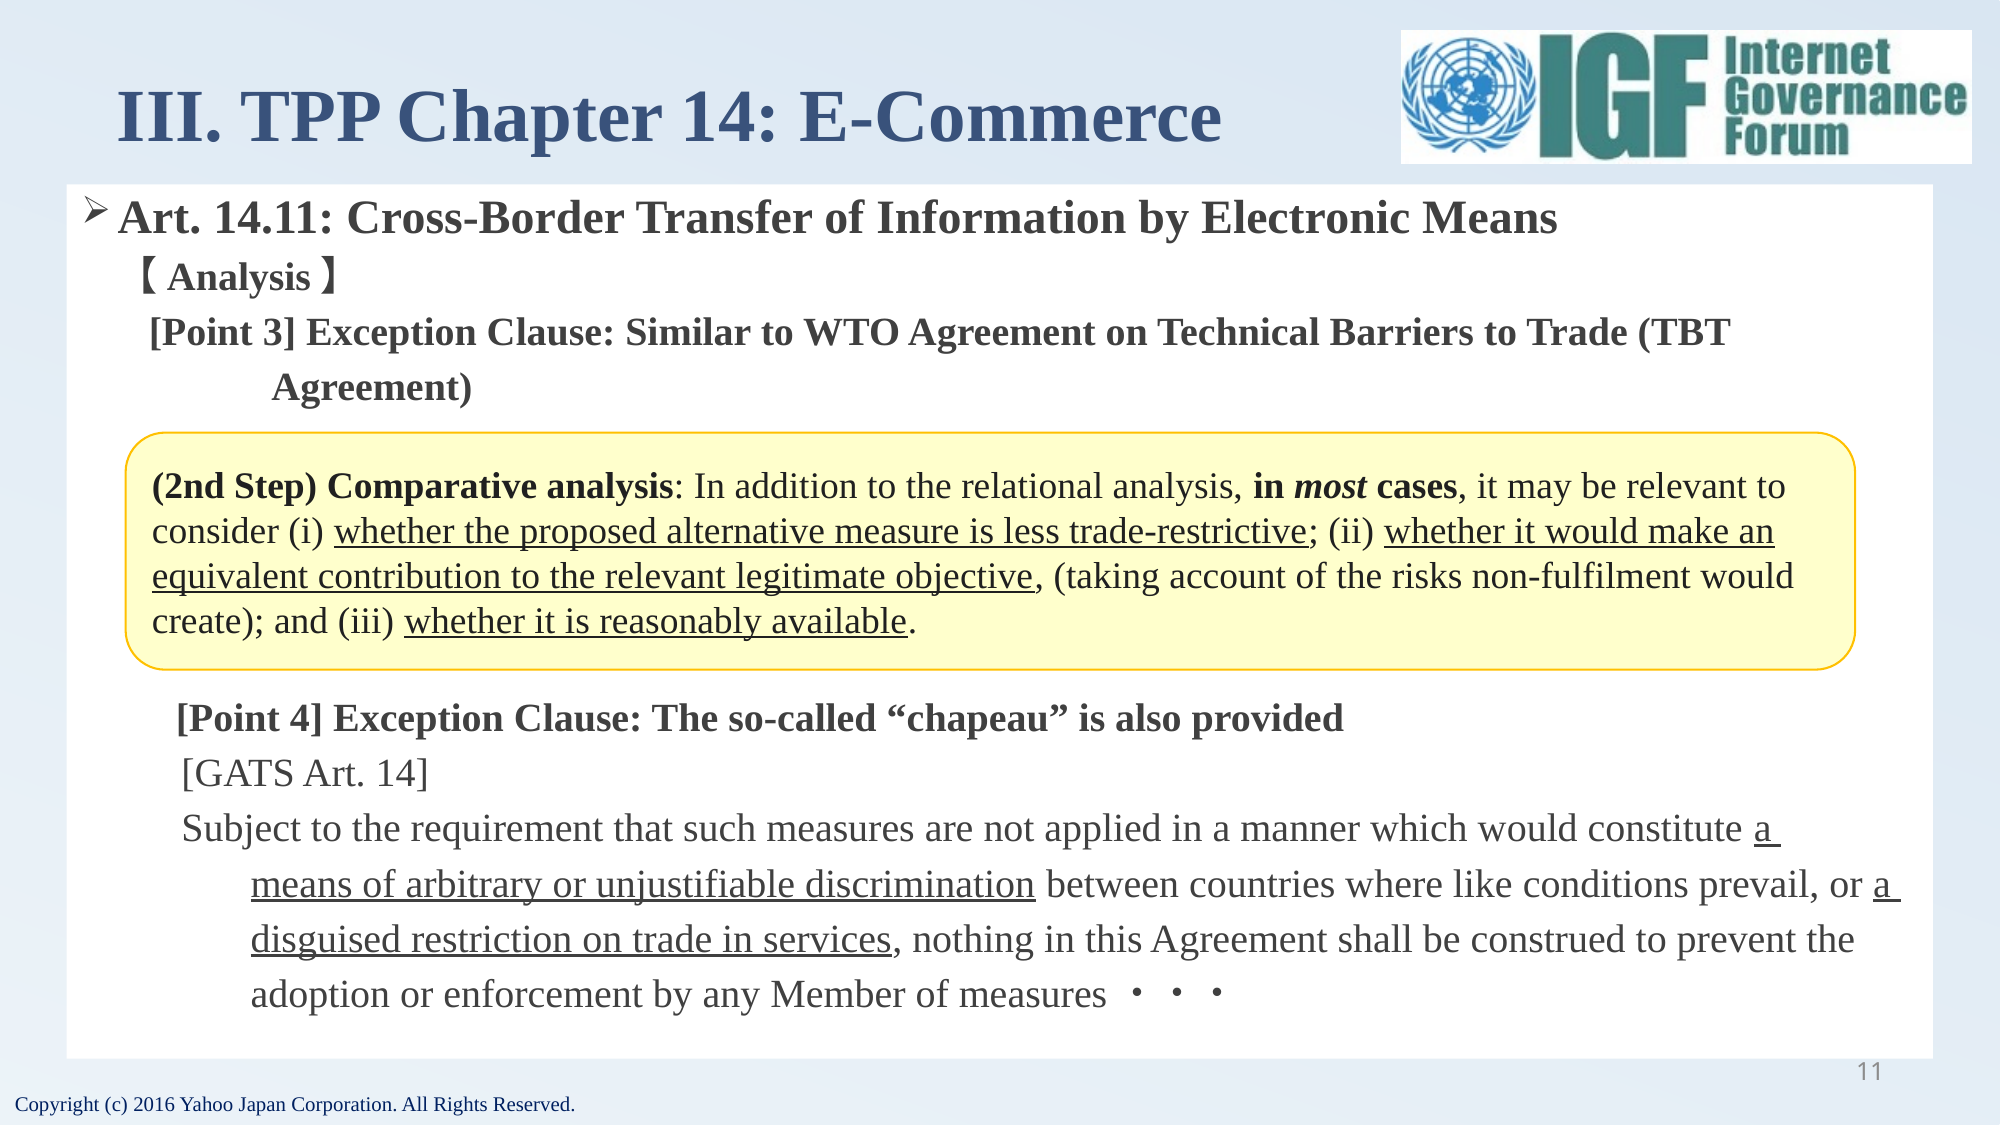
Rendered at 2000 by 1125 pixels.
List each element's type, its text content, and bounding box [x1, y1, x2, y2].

picture [1401, 30, 1972, 164]
text_box III. TPP Chapter 14: E-Commerce [101, 30, 1401, 164]
text_box Copyright (c) 2016 Yahoo Japan Corporation. All Rights Reserved. [0, 1083, 598, 1125]
list Art. 14.11: Cross-Border Transfer of Information by Electronic Means 【Analysis】 [Point 3] Exception Clause: Similar to WTO Agreement on Technical Barriers to Trade (TBT Agreement) [Point 4] Exception Clause: The so-called “chapeau” is also provided [GATS Art. 14] Subject to the requirement that such measures are not applied in a manner which would constitute a means of arbitrary or unjustifiable discrimination between countries where like conditions prevail, or a disguised restriction on trade in services, nothing in this Agreement shall be construed to prevent the adoption or enforcement by any Member of measures・・・ [66, 184, 1933, 1059]
text_box (2nd Step) Comparative analysis: In addition to the relational analysis, in most cases, it may be relevant to consider (i) whether the proposed alternative measure is less trade-restrictive; (ii) whether it would make an equivalent contribution to the relevant legitimate objective, (taking account of the risks non-fulfilment would create); and (iii) whether it is reasonably available. [124, 431, 1857, 671]
slide_number 11 [1432, 1042, 1900, 1103]
